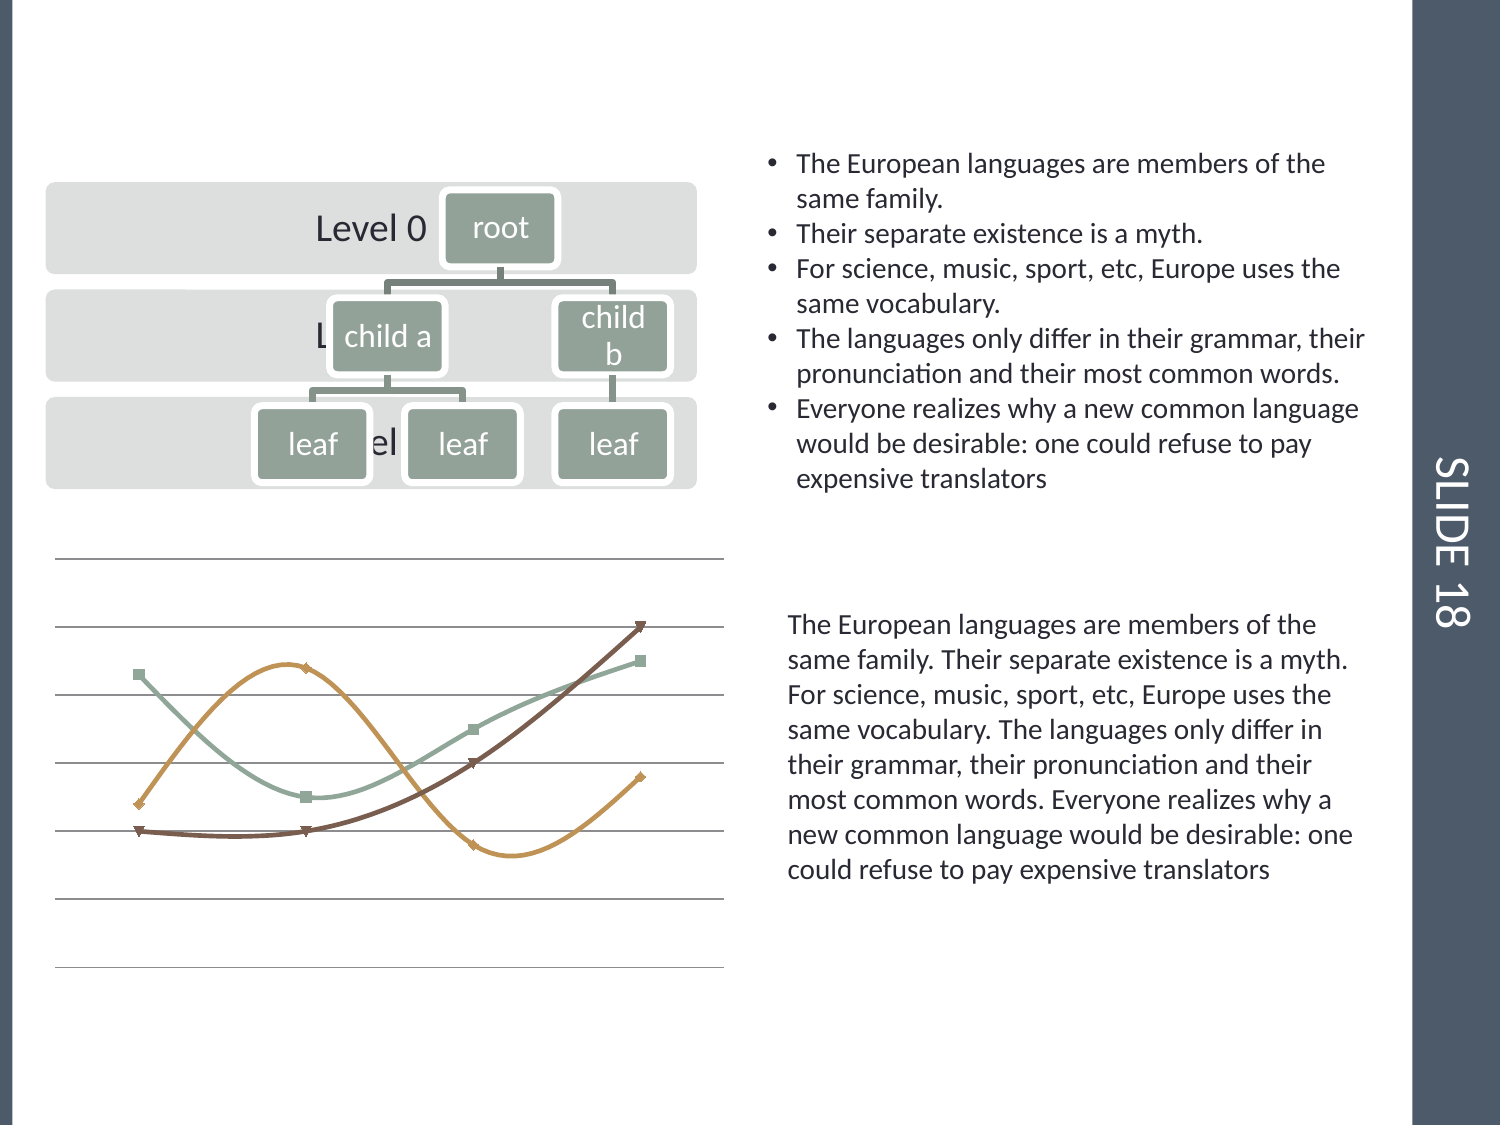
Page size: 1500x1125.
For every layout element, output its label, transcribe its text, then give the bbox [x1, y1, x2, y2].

chart [41, 550, 739, 977]
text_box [45, 181, 698, 490]
text_box The European languages are members of the same family. Their separate existence is a myth. For science, music, sport, etc, Europe uses the same vocabulary. The languages only differ in their grammar, their pronunciation and their most common words. Everyone realizes why a new common language would be desirable: one could refuse to pay expensive translators [736, 137, 1387, 547]
text_box The European languages are members of the same family. Their separate existence is a myth. For science, music, sport, etc, Europe uses the same vocabulary. The languages only differ in their grammar, their pronunciation and their most common words. Everyone realizes why a new common language would be desirable: one could refuse to pay expensive translators [772, 597, 1388, 938]
title Slide 18 [1412, 62, 1500, 1025]
